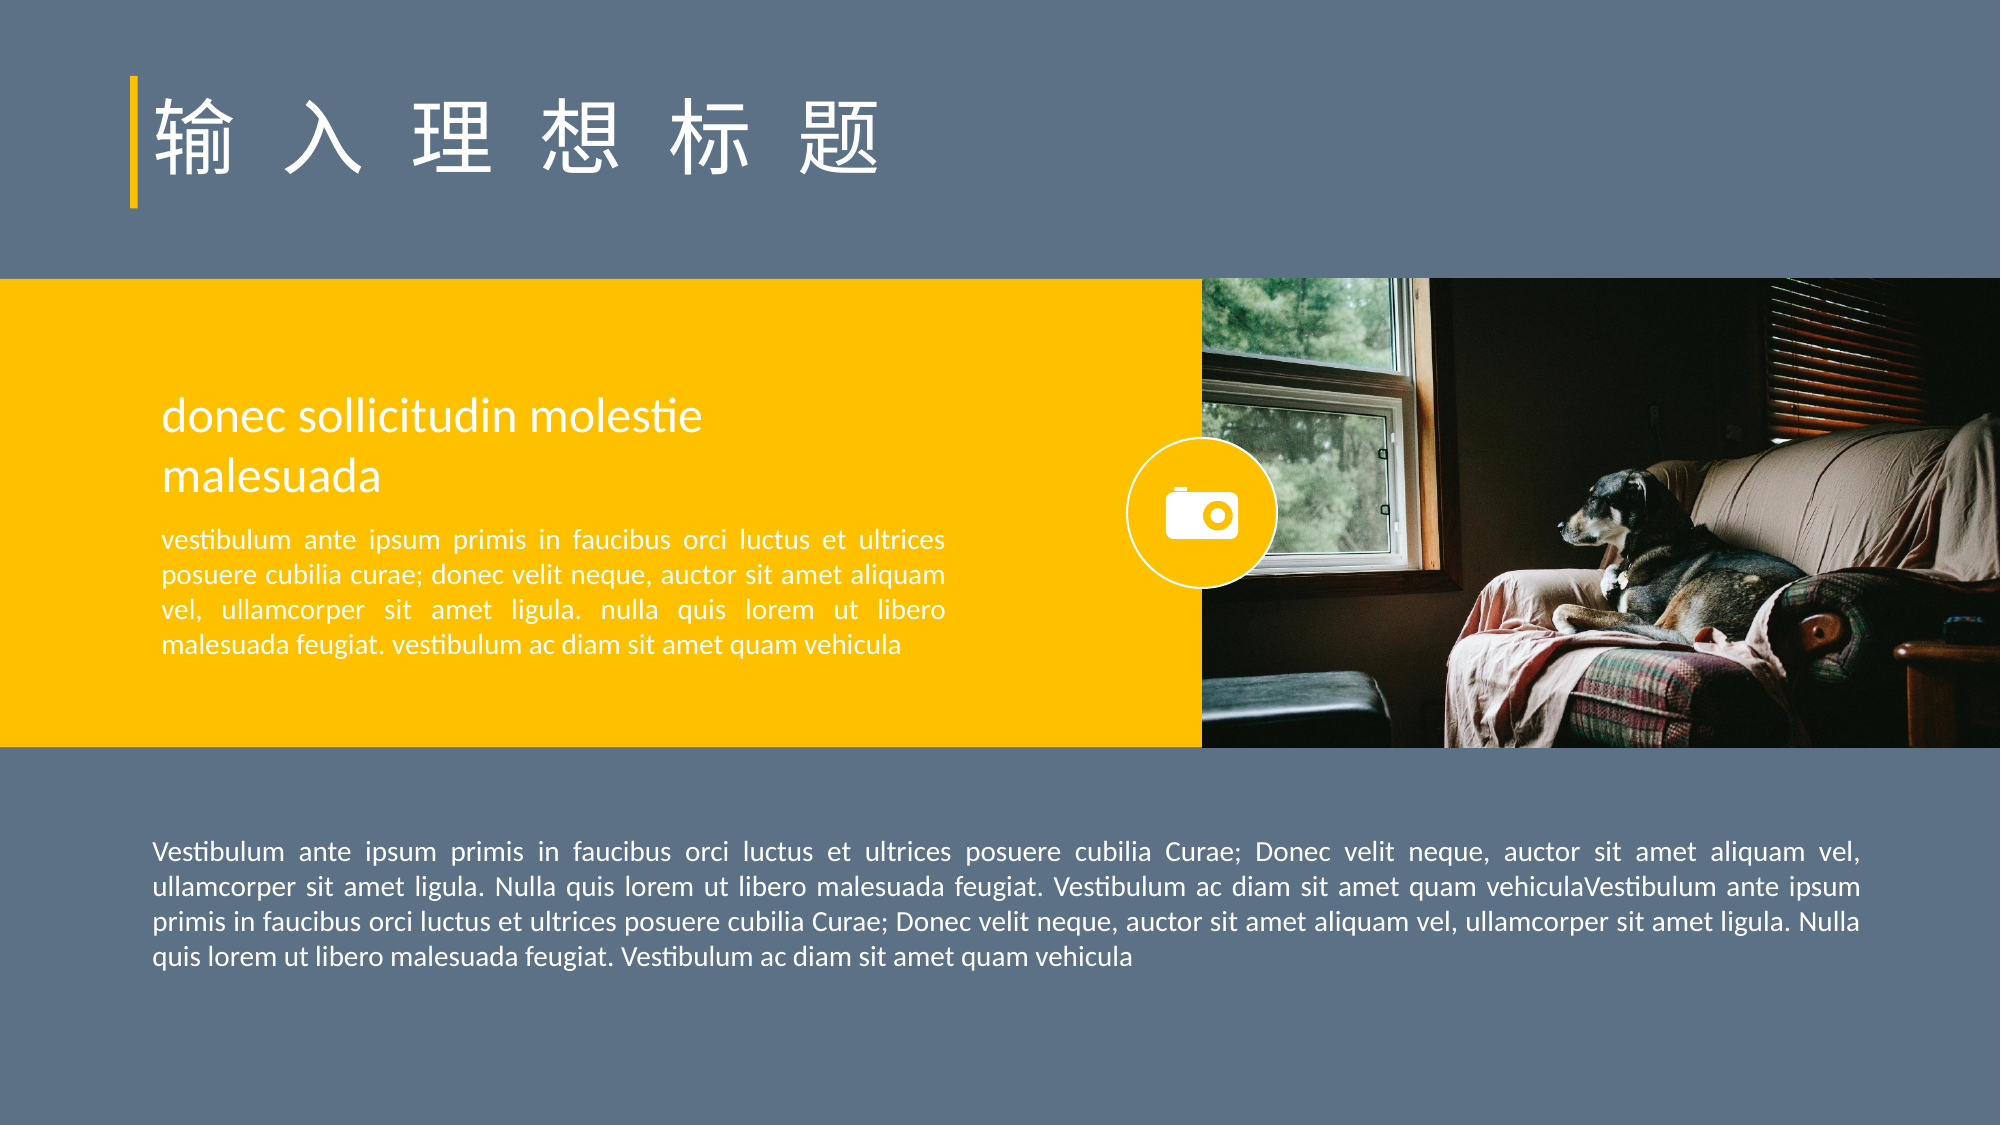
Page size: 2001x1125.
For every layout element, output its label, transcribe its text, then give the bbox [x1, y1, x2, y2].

text_box vestibulum ante ipsum primis in faucibus orci luctus et ultrices posuere cubilia curae; donec velit neque, auctor sit amet aliquam vel, ullamcorper sit amet ligula. nulla quis lorem ut libero malesuada feugiat. vestibulum ac diam sit amet quam vehicula [146, 512, 962, 668]
title 输入理想标题 [137, 33, 1863, 251]
text_box Vestibulum ante ipsum primis in faucibus orci luctus et ultrices posuere cubilia Curae; Donec velit neque, auctor sit amet aliquam vel, ullamcorper sit amet ligula. Nulla quis lorem ut libero malesuada feugiat. Vestibulum ac diam sit amet quam vehiculaVestibulum ante ipsum primis in faucibus orci luctus et ultrices posuere cubilia Curae; Donec velit neque, auctor sit amet aliquam vel, ullamcorper sit amet ligula. Nulla quis lorem ut libero malesuada feugiat. Vestibulum ac diam sit amet quam vehicula [137, 824, 1877, 980]
text_box [1125, 436, 1202, 589]
picture [1202, 278, 2000, 748]
text_box [1164, 485, 1202, 541]
text_box donec sollicitudin molestie malesuada [146, 374, 861, 510]
text_box [0, 278, 1202, 748]
